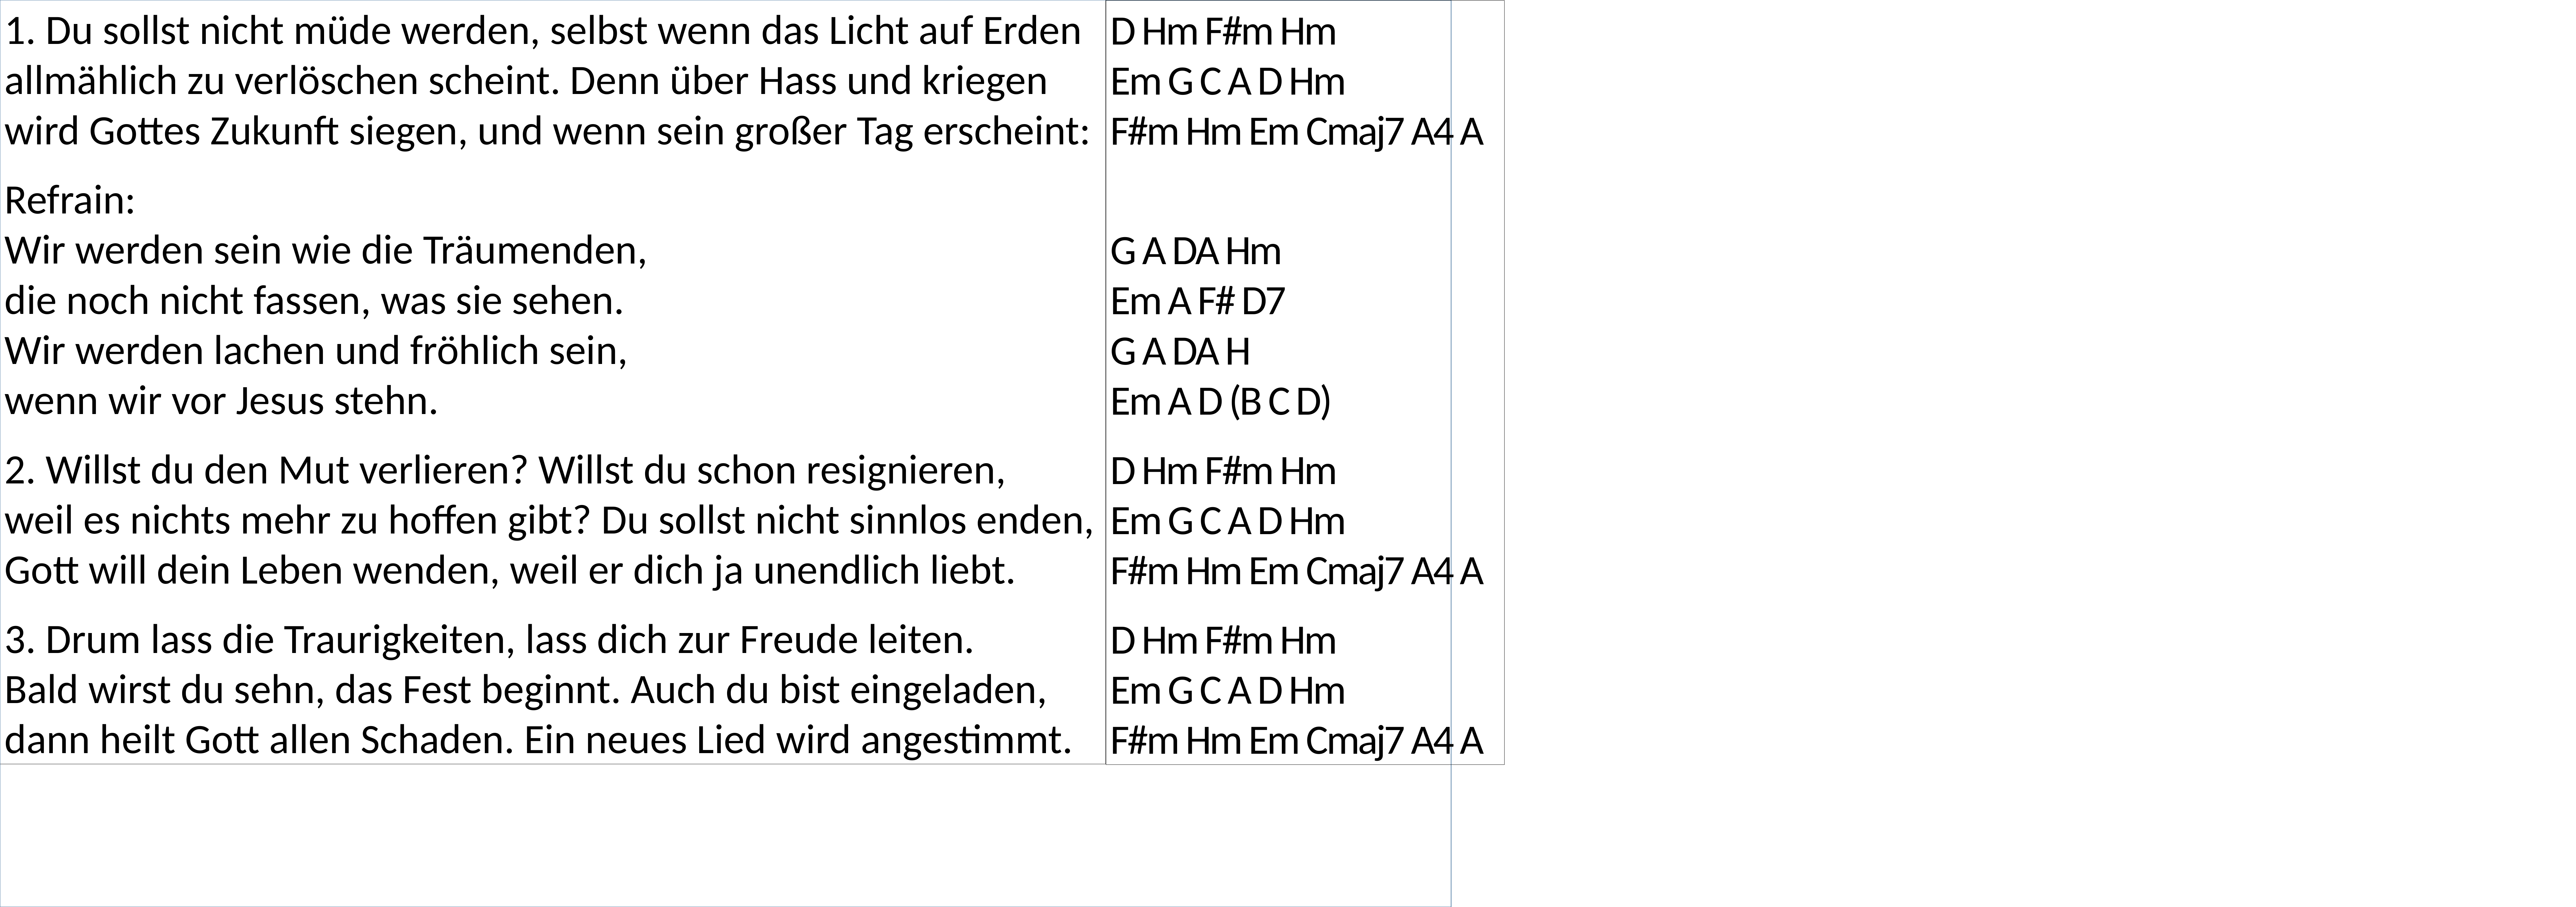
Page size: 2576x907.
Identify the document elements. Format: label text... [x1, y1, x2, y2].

text_box D Hm F#m Hm Em G C A D Hm F#m Hm Em Cmaj7 A4 A G A DA Hm Em A F# D7 G A DA H Em A D (B C D) D Hm F#m Hm Em G C A D Hm F#m Hm Em Cmaj7 A4 A D Hm F#m Hm Em G C A D Hm F#m Hm Em Cmaj7 A4 A [1106, 0, 1505, 765]
text_box [0, 0, 1451, 907]
